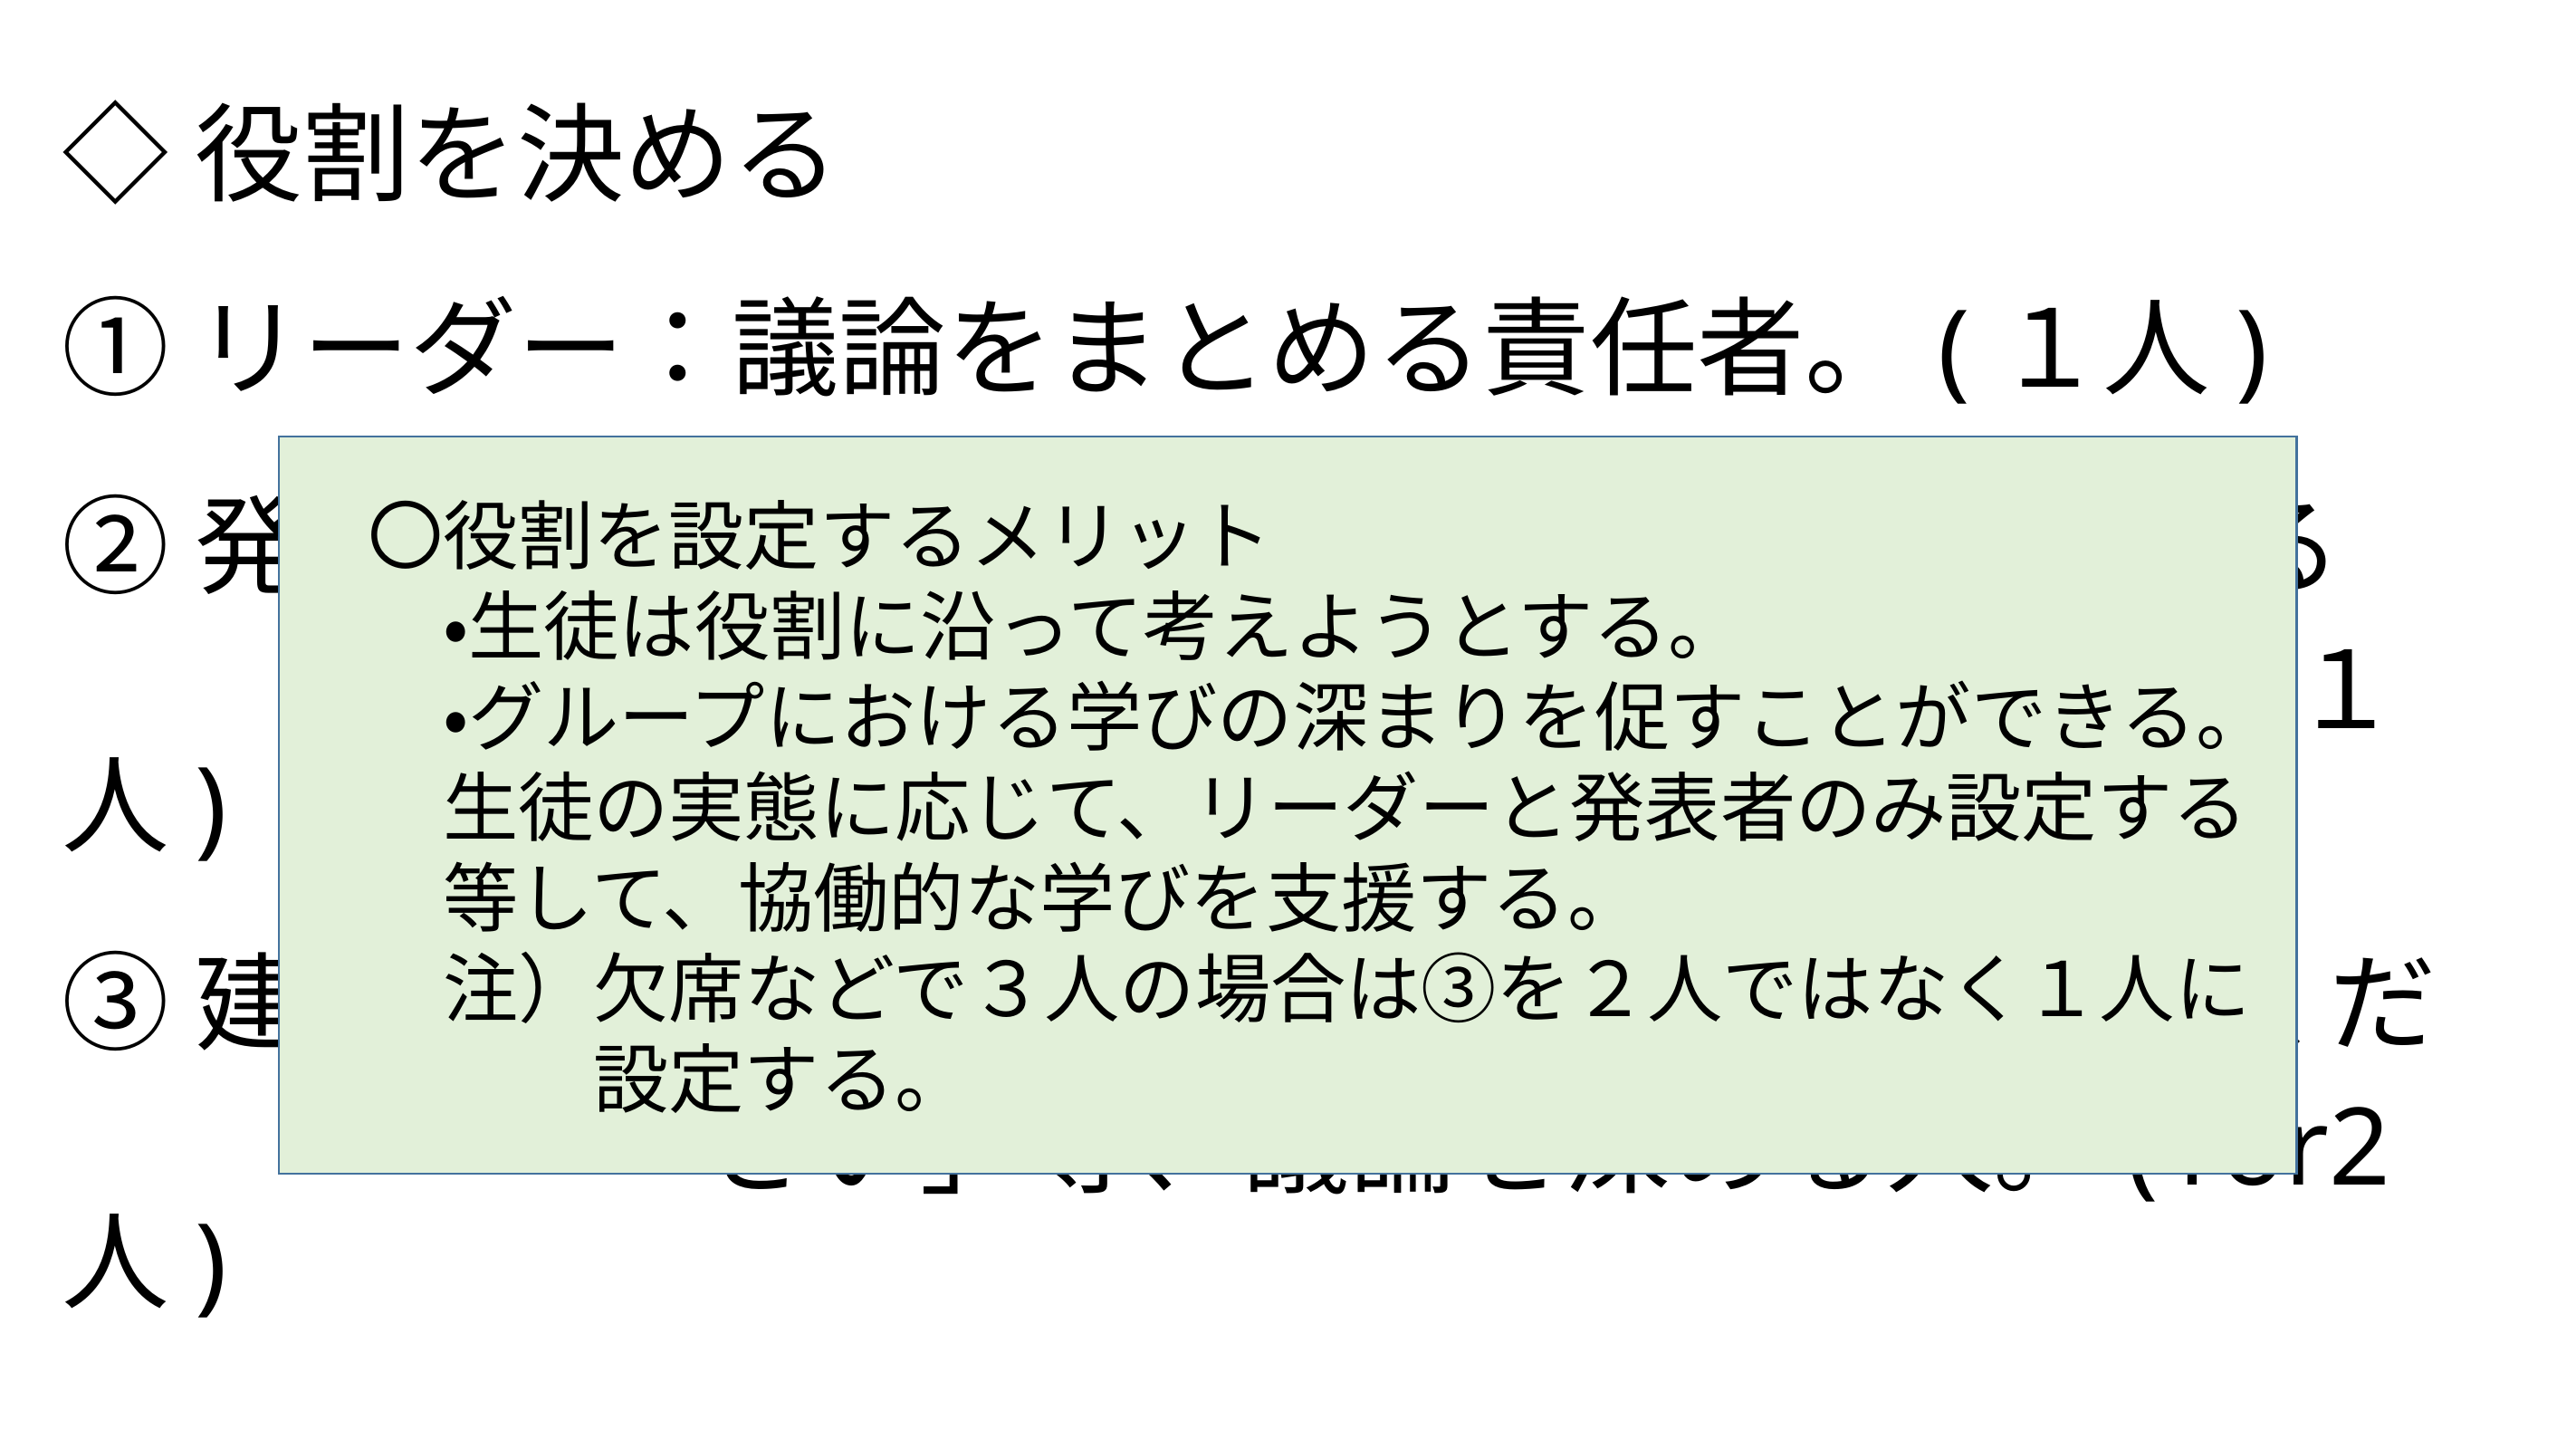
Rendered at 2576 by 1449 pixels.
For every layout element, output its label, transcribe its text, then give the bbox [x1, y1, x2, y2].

text_box 〇役割を設定するメリット ・生徒は役割に沿って考えようとする。 ・グループにおける学びの深まりを促すことができる。 生徒の実態に応じて、リーダーと発表者のみ設定する 等して、協働的な学びを支援する。 注）欠席などで３人の場合は③を２人ではなく１人に 設定する。 [278, 436, 2298, 1175]
list ◇役割を決める ①リーダー：議論をまとめる責任者。(１人) ②発表者 ：討議の成果を１分程度でまとめる 全体の発表の際に発表する人。(１人) ③建設者 ：「〇〇について具体的に教えてくだ さい」等、議論を深める人。(1or2人) [48, 5, 2527, 1329]
